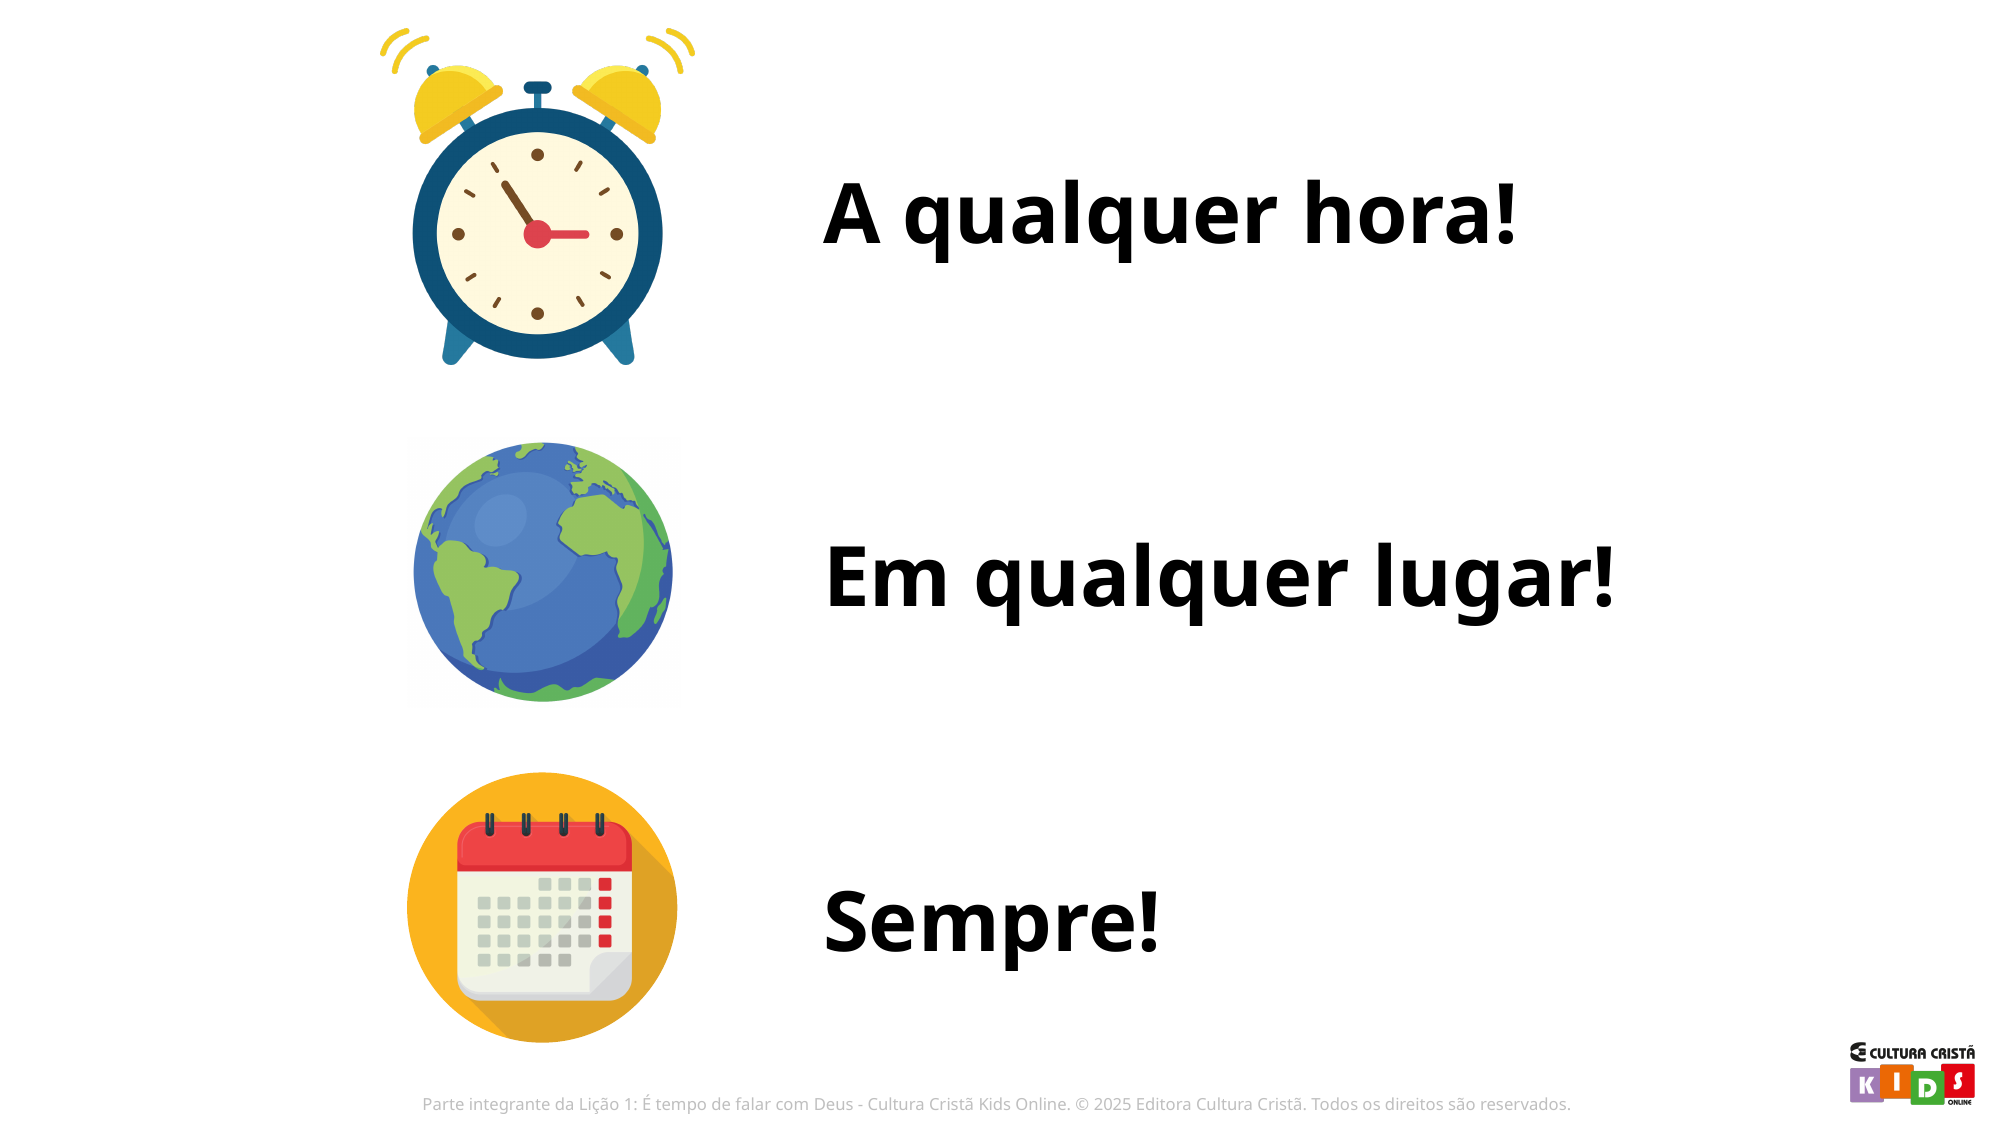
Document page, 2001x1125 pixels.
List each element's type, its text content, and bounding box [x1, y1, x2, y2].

text_box Sempre! [808, 846, 1809, 976]
picture [379, 28, 696, 365]
picture [406, 771, 678, 1044]
text_box Em qualquer lugar! [808, 500, 1809, 631]
text_box A qualquer hora! [808, 137, 1809, 268]
text_box Parte integrante da Lição 1: É tempo de falar com Deus - Cultura Cristã Kids Online. © 2025 Editora Cultura Cristã. Todos os direitos são reservados. [0, 1086, 2000, 1122]
picture [406, 436, 682, 708]
picture [1850, 1042, 1976, 1106]
